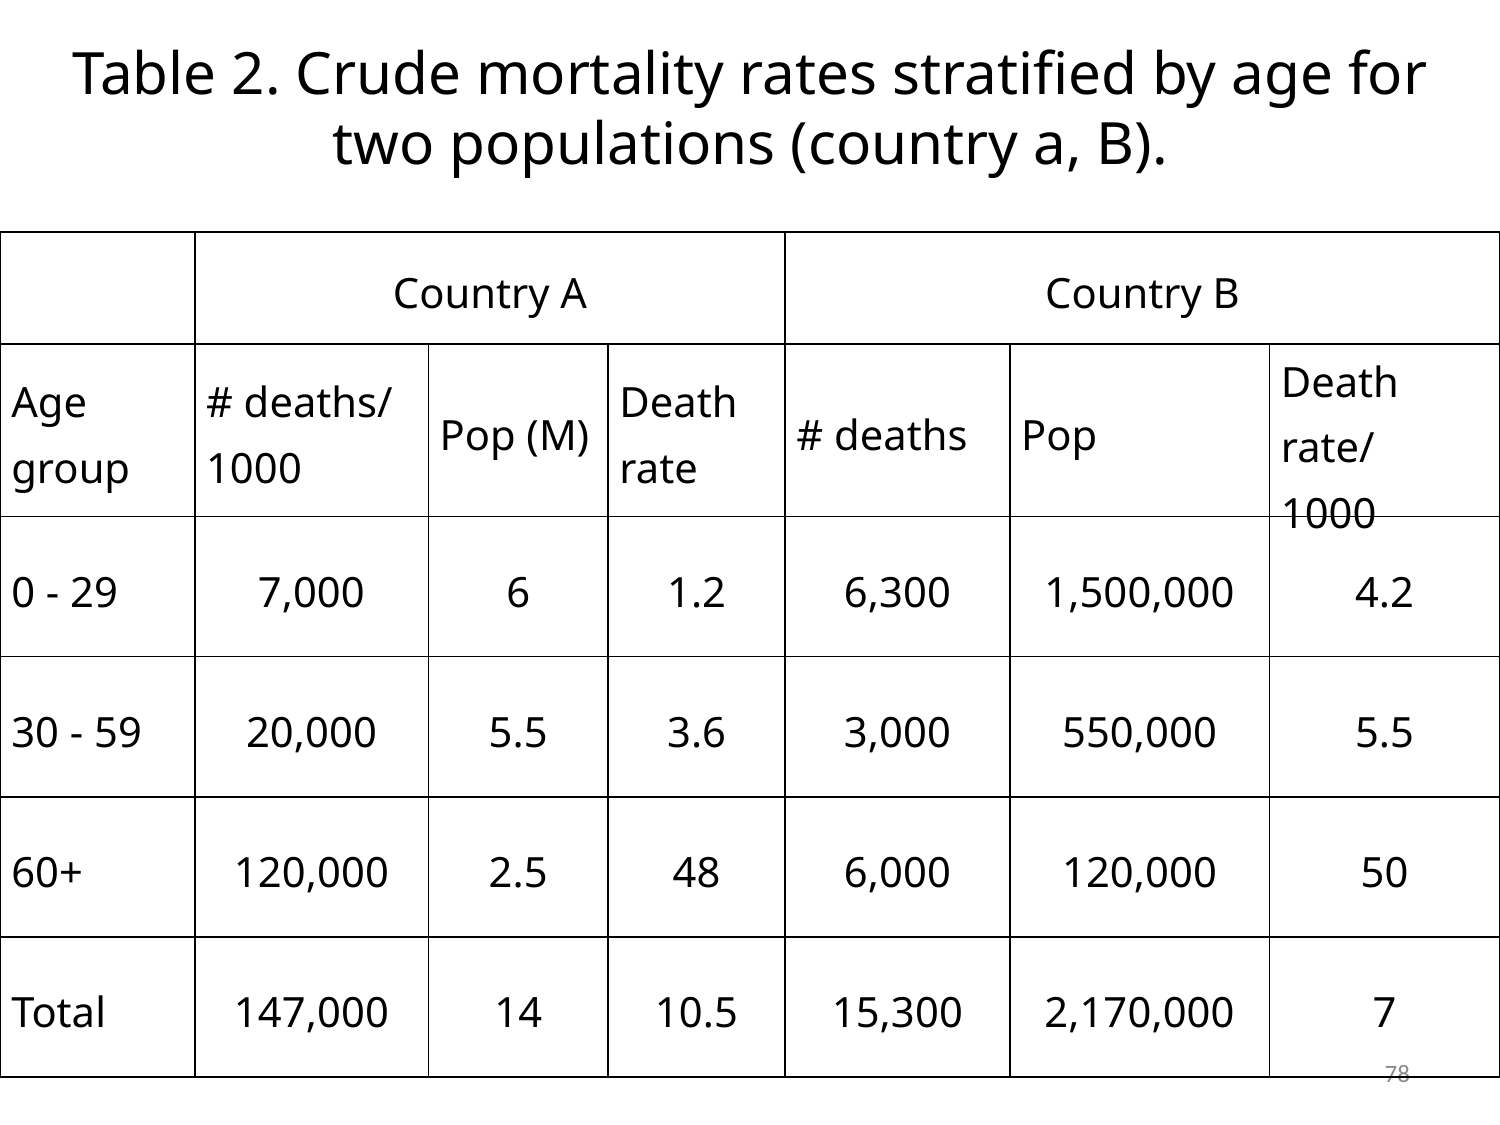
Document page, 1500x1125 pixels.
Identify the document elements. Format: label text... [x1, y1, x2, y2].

table_cell Pop (M) [429, 345, 607, 516]
table_cell 7 [1270, 938, 1499, 1076]
table_cell 20,000 [196, 657, 428, 796]
table_cell 0 - 29 [1, 517, 194, 656]
table_cell 4.2 [1270, 517, 1499, 656]
table_cell 60+ [1, 798, 194, 936]
text_box Table 2. Crude mortality rates stratified by age for two populations (country a, B). [41, 28, 1459, 184]
table_cell 1,500,000 [1011, 517, 1269, 656]
table_cell 5.5 [429, 657, 607, 796]
table_cell 147,000 [196, 938, 428, 1076]
table_cell Total [1, 938, 194, 1076]
table_cell Pop [1011, 345, 1269, 516]
slide_number 78 [1074, 1078, 1425, 1103]
table_cell 1.2 [609, 517, 784, 656]
table_cell 2,170,000 [1011, 938, 1269, 1076]
table_cell 3.6 [609, 657, 784, 796]
table_header Country A [196, 233, 784, 343]
table_cell 14 [429, 938, 607, 1076]
table_cell 6 [429, 517, 607, 656]
table_cell 30 - 59 [1, 657, 194, 796]
table_cell 120,000 [196, 798, 428, 936]
table_header Country B [786, 233, 1499, 343]
table_cell 6,300 [786, 517, 1009, 656]
table_cell # deaths [786, 345, 1009, 516]
table_cell 120,000 [1011, 798, 1269, 936]
table_cell 50 [1270, 798, 1499, 936]
table_cell 7,000 [196, 517, 428, 656]
table_cell 15,300 [786, 938, 1009, 1076]
table_cell 10.5 [609, 938, 784, 1076]
table_cell 3,000 [786, 657, 1009, 796]
table_cell 48 [609, 798, 784, 936]
table_cell # deaths/ 1000 [196, 345, 428, 516]
table_cell 2.5 [429, 798, 607, 936]
table_cell Death rate [609, 345, 784, 516]
table_cell 6,000 [786, 798, 1009, 936]
table_cell 5.5 [1270, 657, 1499, 796]
table_cell Death rate/ 1000 [1270, 345, 1499, 516]
table_cell 550,000 [1011, 657, 1269, 796]
table_header [1, 233, 194, 343]
table_cell Age group [1, 345, 194, 516]
